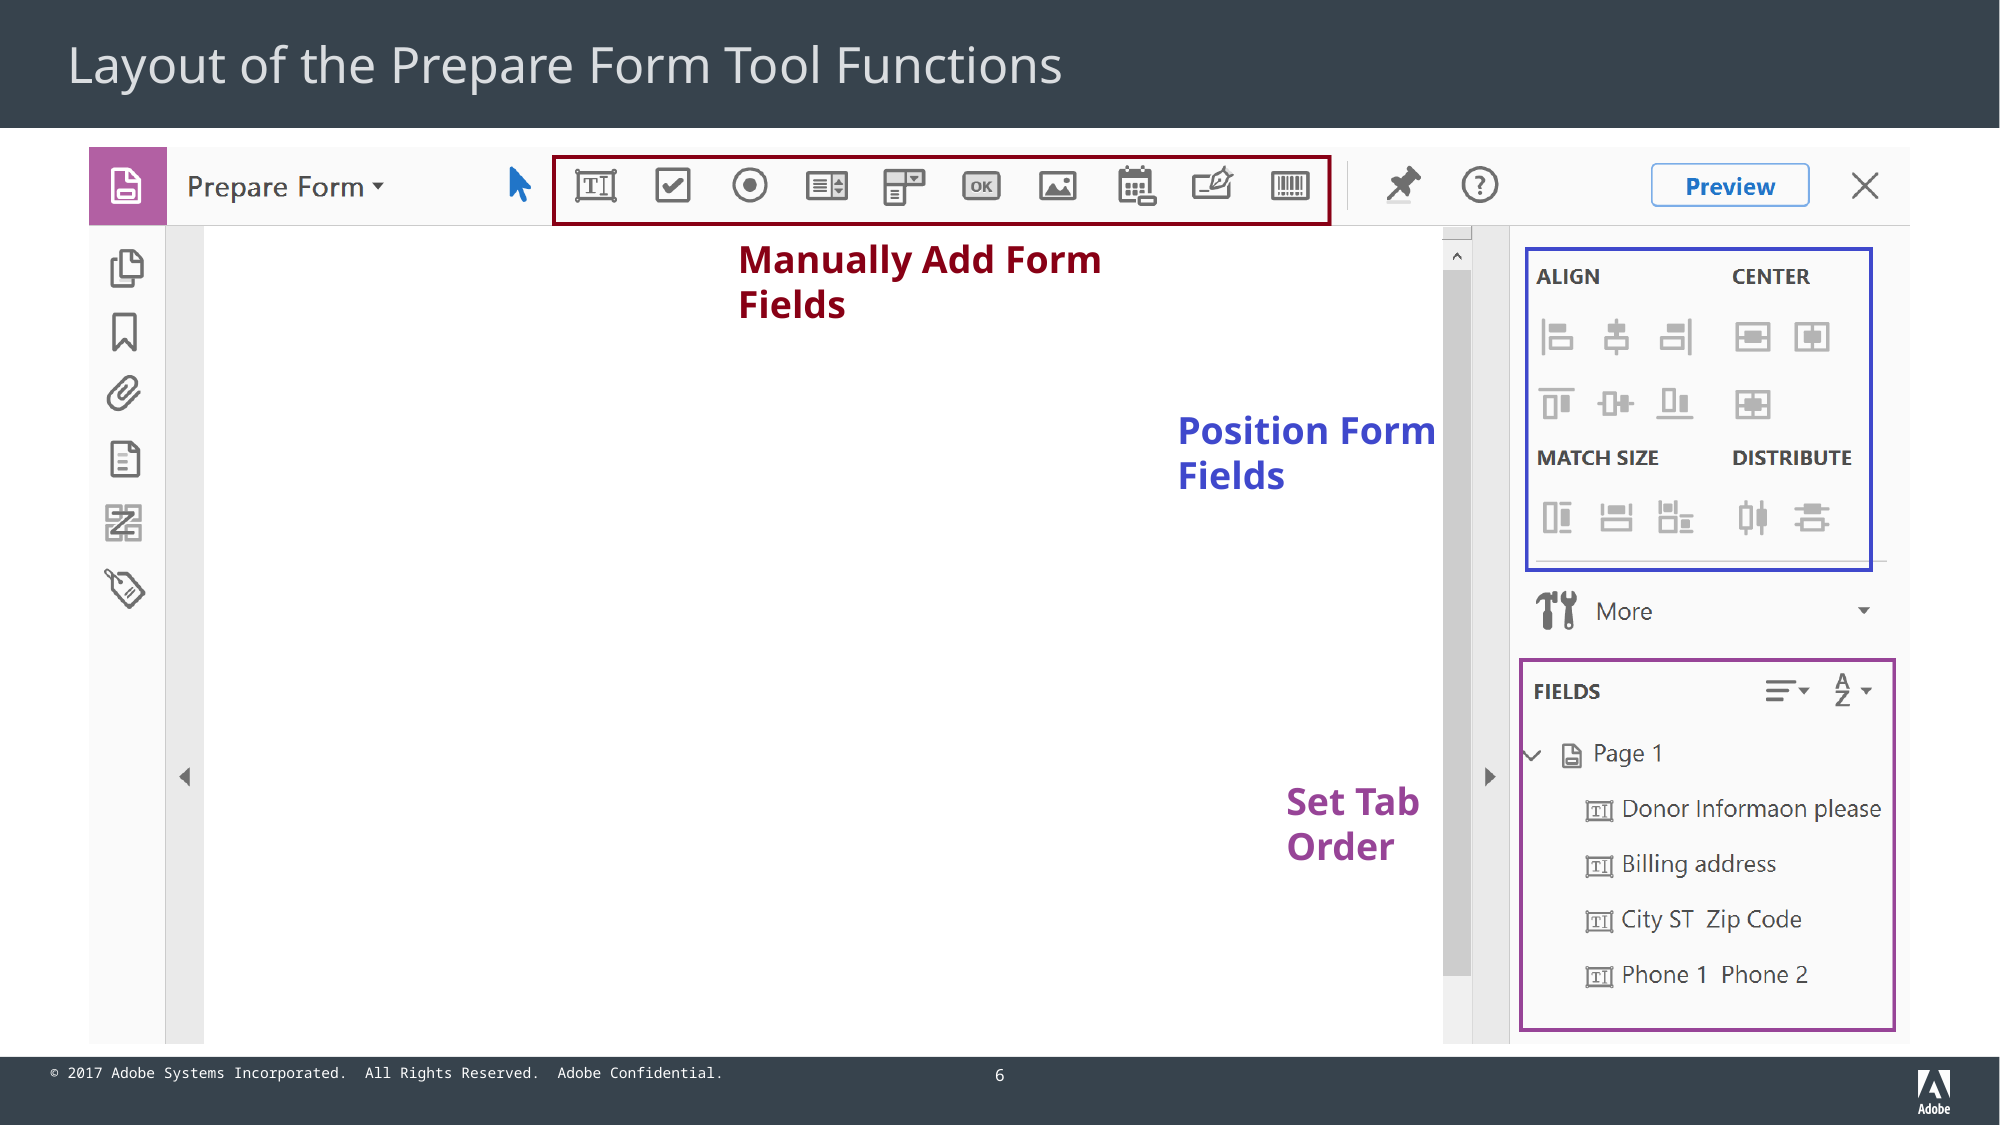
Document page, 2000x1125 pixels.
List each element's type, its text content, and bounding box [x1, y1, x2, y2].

picture [88, 146, 1911, 1045]
title Layout of the Prepare Form Tool Functions [49, 30, 1950, 98]
picture [1918, 1070, 1950, 1114]
slide_number 6 [916, 1062, 1083, 1091]
